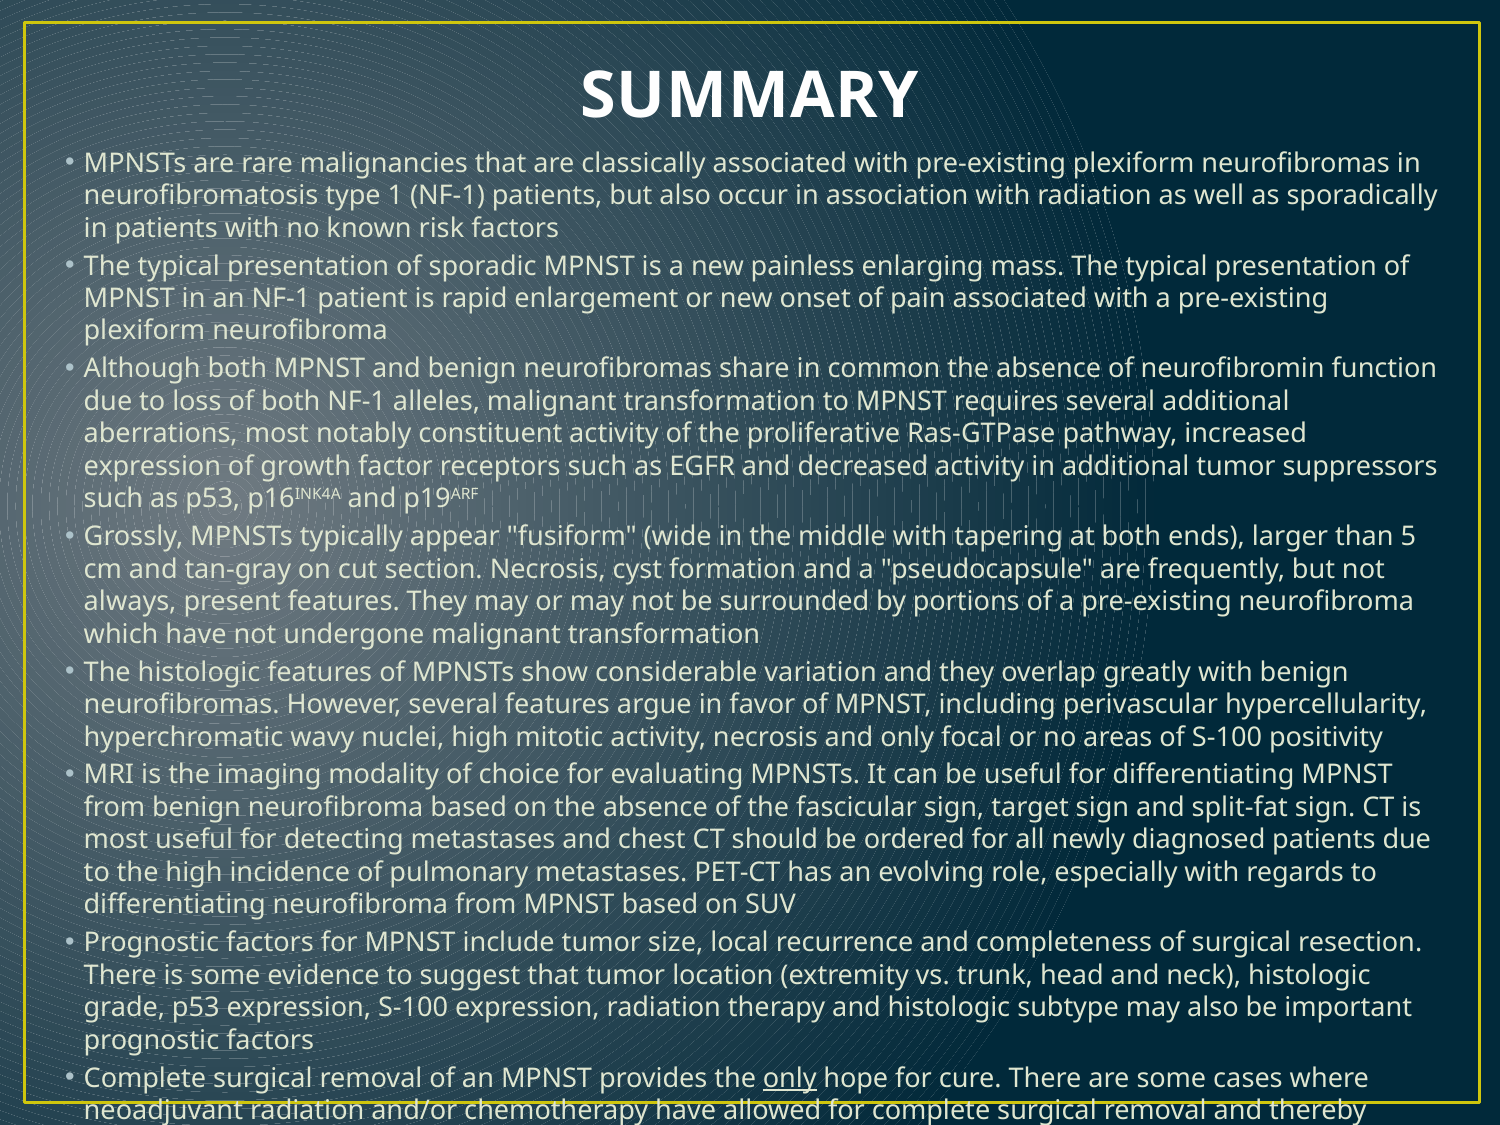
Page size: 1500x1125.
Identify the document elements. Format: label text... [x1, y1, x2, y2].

picture [967, 1104, 974, 1116]
picture [1079, 1104, 1087, 1118]
picture [917, 1104, 924, 1118]
picture [1323, 1104, 1335, 1118]
picture [1236, 1104, 1243, 1118]
picture [1041, 1104, 1052, 1125]
picture [929, 1104, 941, 1125]
picture [1193, 1075, 1204, 1084]
picture [1257, 1075, 1268, 1083]
picture [1189, 1104, 1197, 1118]
picture [952, 1106, 963, 1118]
picture [1042, 1075, 1054, 1086]
picture [981, 1075, 992, 1086]
picture [1040, 1104, 1047, 1118]
picture [1116, 1104, 1128, 1118]
picture [1068, 1075, 1079, 1086]
picture [1116, 1075, 1127, 1086]
picture [1145, 1104, 1152, 1118]
picture [1064, 1104, 1073, 1118]
picture [1298, 1104, 1309, 1115]
picture [1286, 1104, 1293, 1118]
list MPNSTs are rare malignancies that are classically associated with pre-existing plexiform neurofibromas in neurofibromatosis type 1 (NF-1) patients, but also occur in association with radiation as well as sporadically in patients with no known risk factors The typical presentation of sporadic MPNST is a new painless enlarging mass. The typical presentation of MPNST in an NF-1 patient is rapid enlargement or new onset of pain associated with a pre-existing plexiform neurofibroma Although both MPNST and benign neurofibromas share in common the absence of neurofibromin function due to loss of both NF-1 alleles, malignant transformation to MPNST requires several additional aberrations, most notably constituent activity of the proliferative Ras-GTPase pathway, increased expression of growth factor receptors such as EGFR and decreased activity in additional tumor suppressors such as p53, p16INK4A and p19ARF Grossly, MPNSTs typically appear "fusiform" (wide in the middle with tapering at both ends), larger than 5 cm and tan-gray on cut section. Necrosis, cyst formation and a "pseudocapsule" are frequently, but not always, present features. They may or may not be surrounded by portions of a pre-existing neurofibroma which have not undergone malignant transformation The histologic features of MPNSTs show considerable variation and they overlap greatly with benign neurofibromas. However, several features argue in favor of MPNST, including perivascular hypercellularity, hyperchromatic wavy nuclei, high mitotic activity, necrosis and only focal or no areas of S-100 positivity MRI is the imaging modality of choice for evaluating MPNSTs. It can be useful for differentiating MPNST from benign neurofibroma based on the absence of the fascicular sign, target sign and split-fat sign. CT is most useful for detecting metastases and chest CT should be ordered for all newly diagnosed patients due to the high incidence of pulmonary metastases. PET-CT has an evolving role, especially with regards to differentiating neurofibroma from MPNST based on SUV Prognostic factors for MPNST include tumor size, local recurrence and completeness of surgical resection. There is some evidence to suggest that tumor location (extremity vs. trunk, head and neck), histologic grade, p53 expression, S-100 expression, radiation therapy and histologic subtype may also be important prognostic factors Complete surgical removal of an MPNST provides the only hope for cure. There are some cases where neoadjuvant radiation and/or chemotherapy have allowed for complete surgical removal and thereby enabled cure. There is considerable evidence to suggest that adjuvant radiation, but not adjuvant chemotherapy, is helpful in preventing local recurrence of MPNST Postoperative follow-up strategies for MPNST varies greatly across practitioners. No formal guidelines for follow-up have been proposed, however one author has demonstrated that regular, frequent re-evaluation with MRI can allow for timely excision of local recurrences, thereby prolonging overall survival and extending the potential for cure [50, 137, 1463, 1075]
picture [1271, 1104, 1278, 1116]
picture [1151, 1076, 1155, 1086]
picture [1291, 1075, 1297, 1086]
picture [1136, 1104, 1144, 1118]
picture [1160, 1076, 1164, 1086]
picture [1013, 1104, 1019, 1119]
picture [1339, 1104, 1351, 1118]
picture [1303, 1075, 1309, 1086]
title SUMMARY [0, 45, 1500, 138]
picture [1218, 1104, 1226, 1118]
picture [1356, 1075, 1367, 1083]
picture [977, 1106, 988, 1118]
picture [1165, 1108, 1169, 1118]
picture [1330, 1075, 1341, 1084]
picture [908, 1104, 915, 1118]
